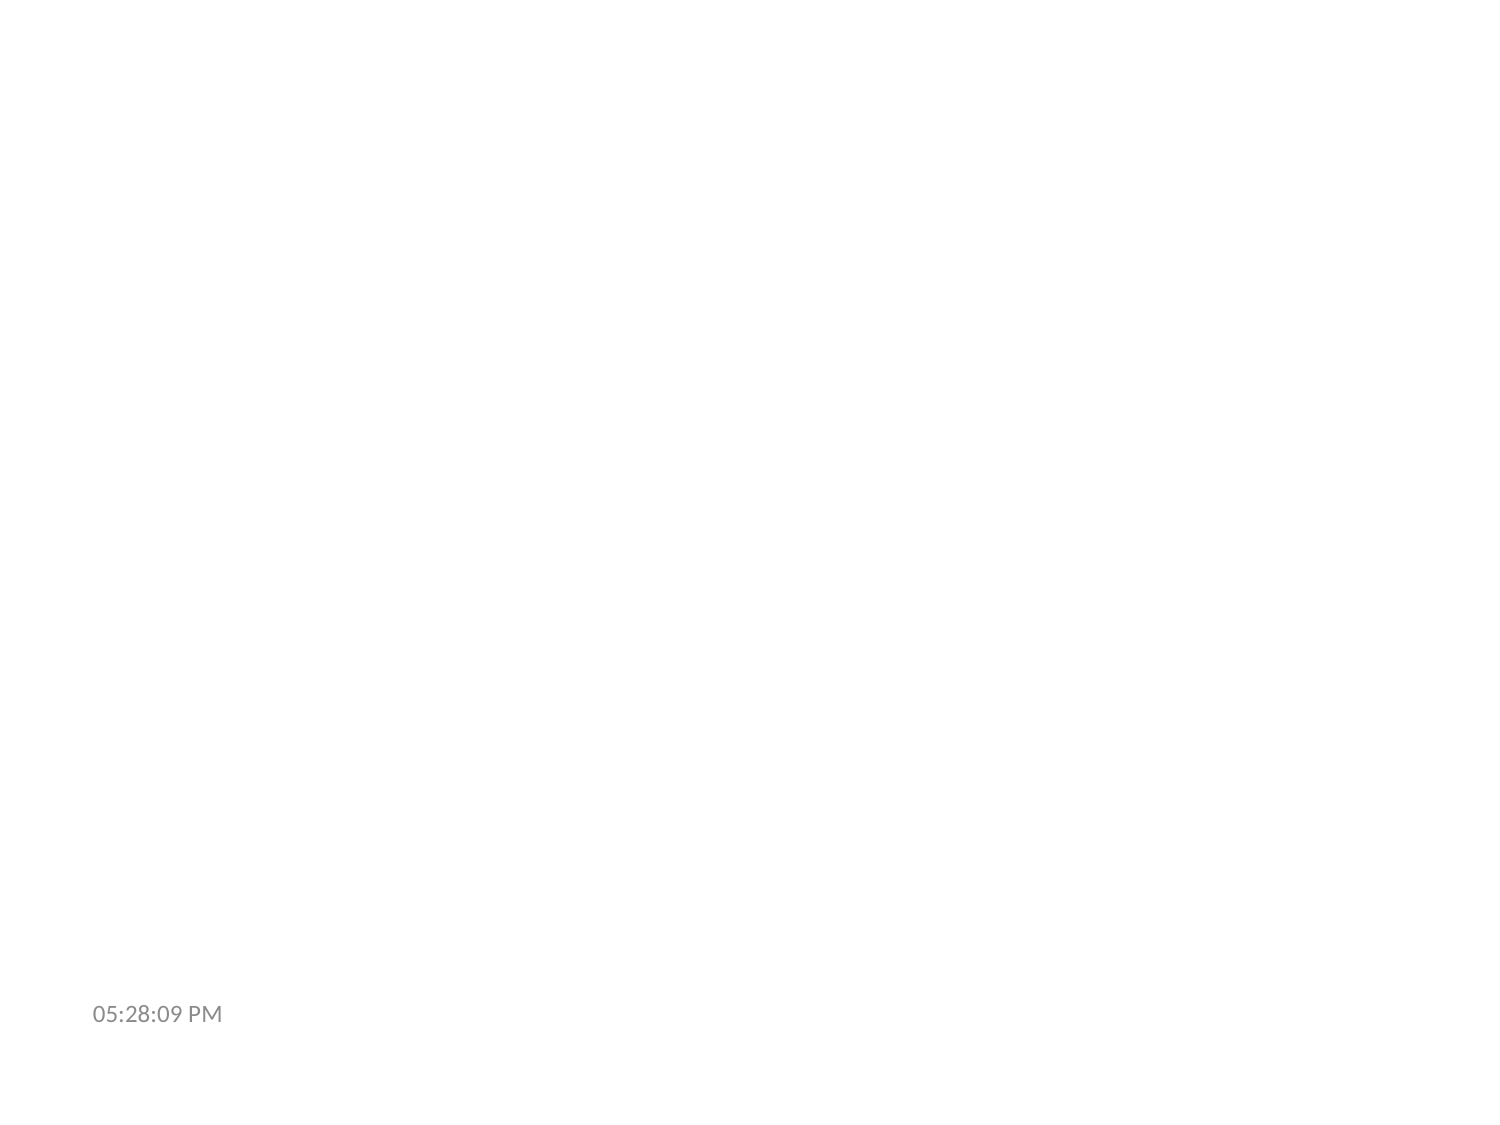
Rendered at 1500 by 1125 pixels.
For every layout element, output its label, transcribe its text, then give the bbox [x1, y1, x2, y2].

text_box 3:35:09 PM [77, 982, 428, 1043]
